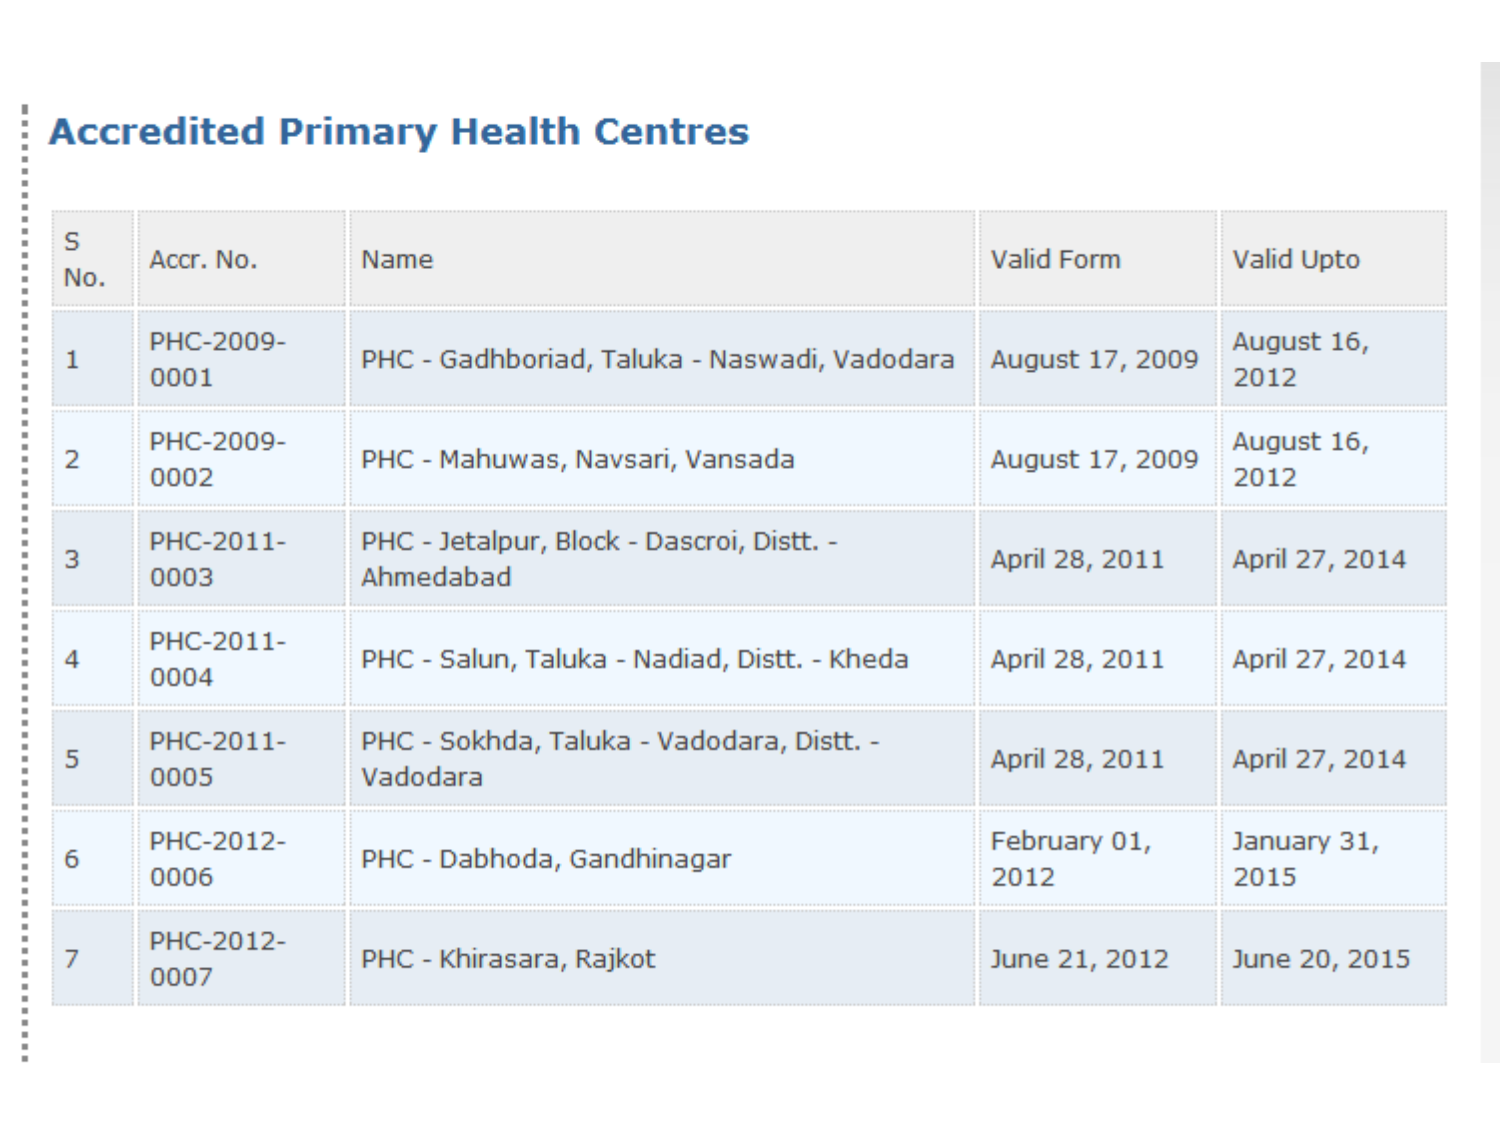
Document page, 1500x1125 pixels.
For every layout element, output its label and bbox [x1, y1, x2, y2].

list [12, 62, 1500, 1063]
